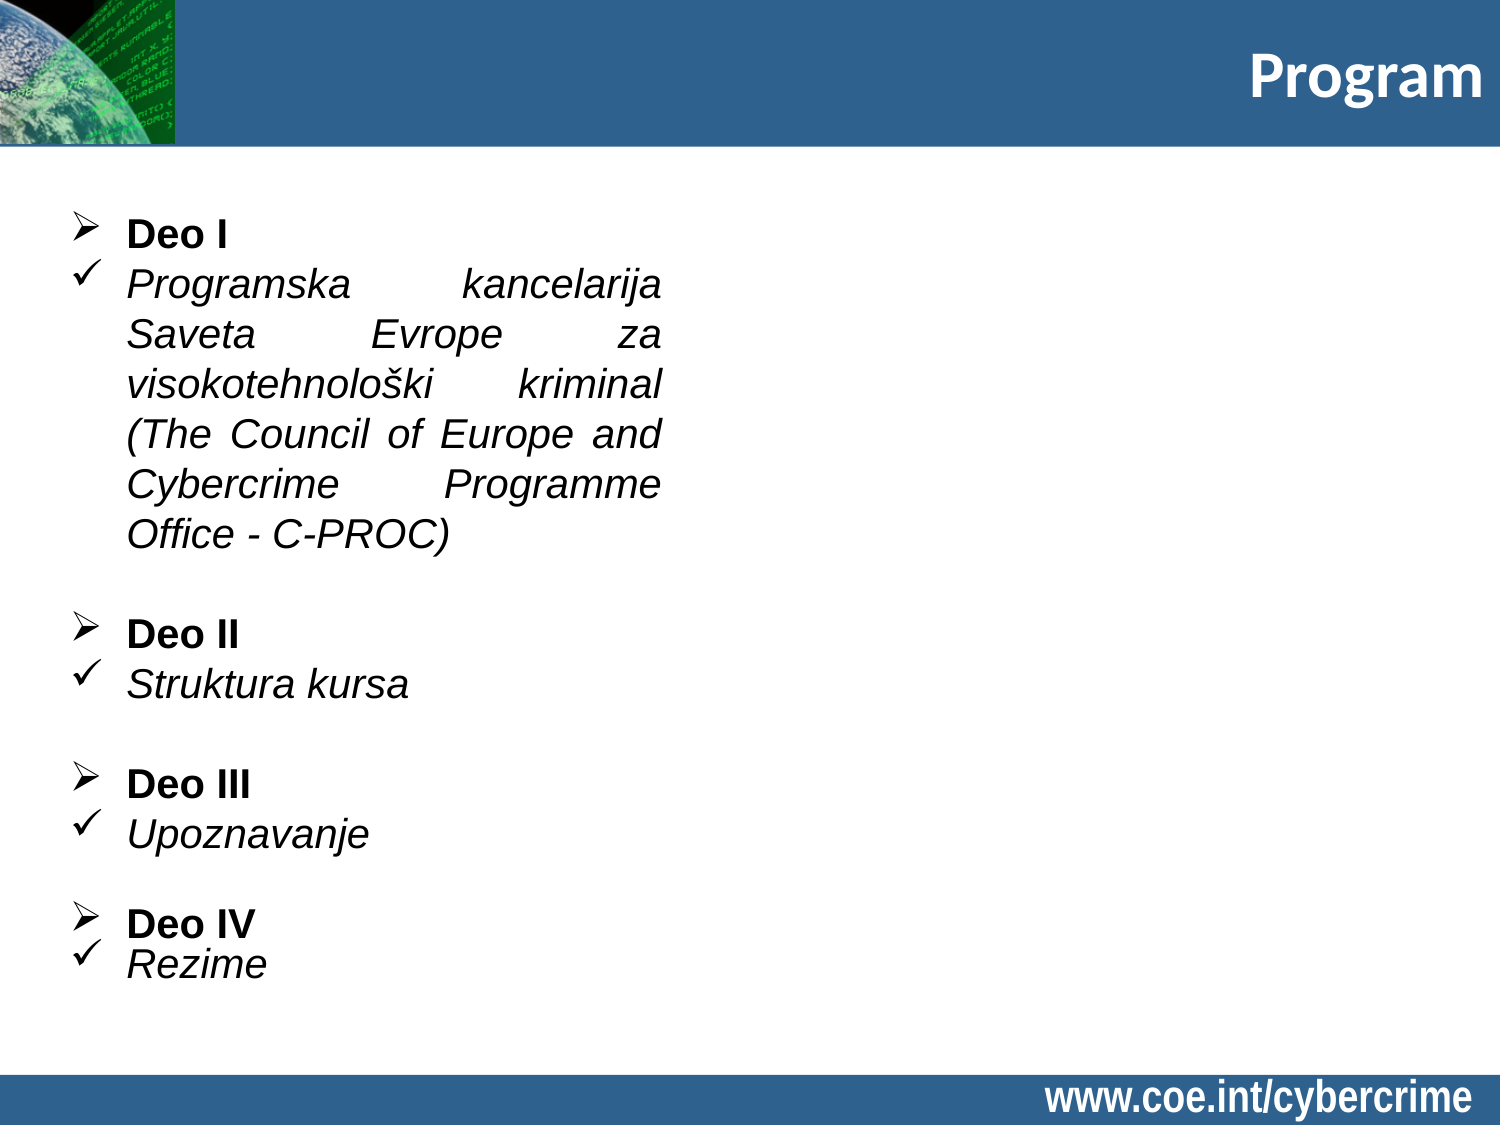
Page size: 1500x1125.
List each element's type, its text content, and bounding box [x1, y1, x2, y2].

text_box Deo I Programska kancelarija Saveta Evrope za visokotehnološki kriminal (The Council of Europe and Cybercrime Programme Office - C-PROC) Deo II Struktura kursa Deo III Upoznavanje Deo IV Rezime [55, 199, 678, 1045]
text_box [0, 1073, 1030, 1125]
picture [0, 0, 175, 144]
text_box www.coe.int/cybercrime [1030, 1059, 1500, 1125]
text_box Program [177, 0, 1500, 149]
